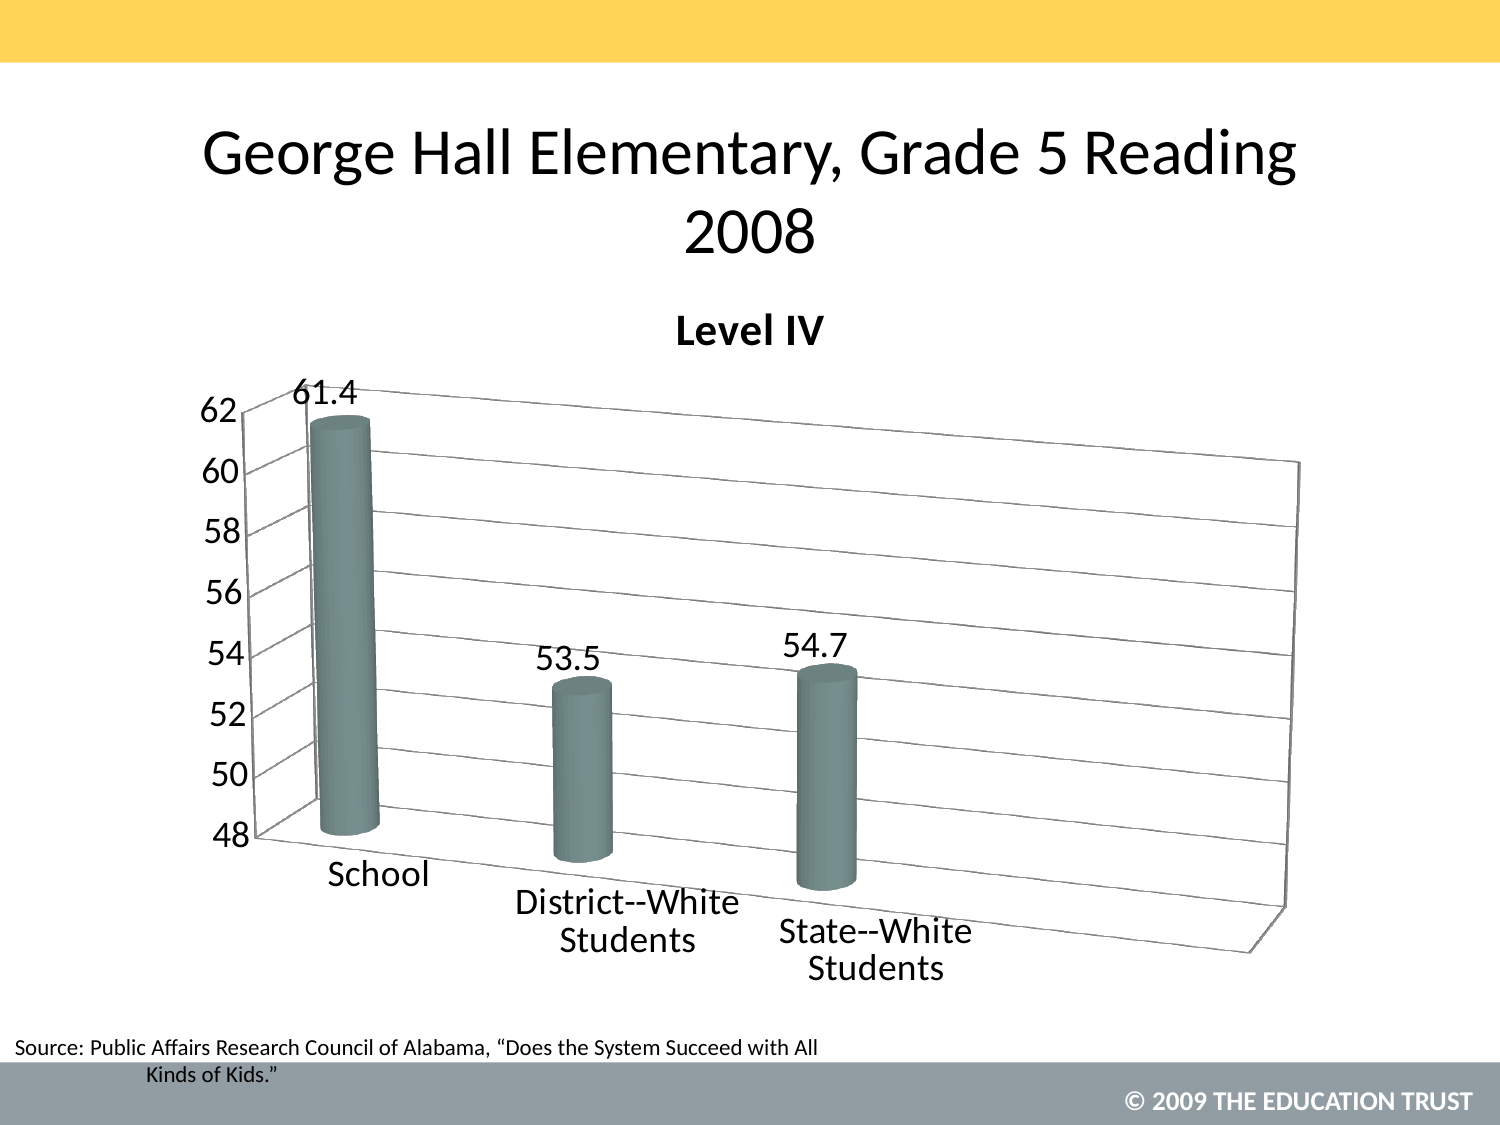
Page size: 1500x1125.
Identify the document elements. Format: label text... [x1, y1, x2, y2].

title George Hall Elementary, Grade 5 Reading 2008 [74, 99, 1426, 276]
list Public Affairs Research Council of Alabama, “Does the System Succeed with All Kinds of Kids.” [74, 1024, 888, 1063]
chart [124, 274, 1376, 1006]
